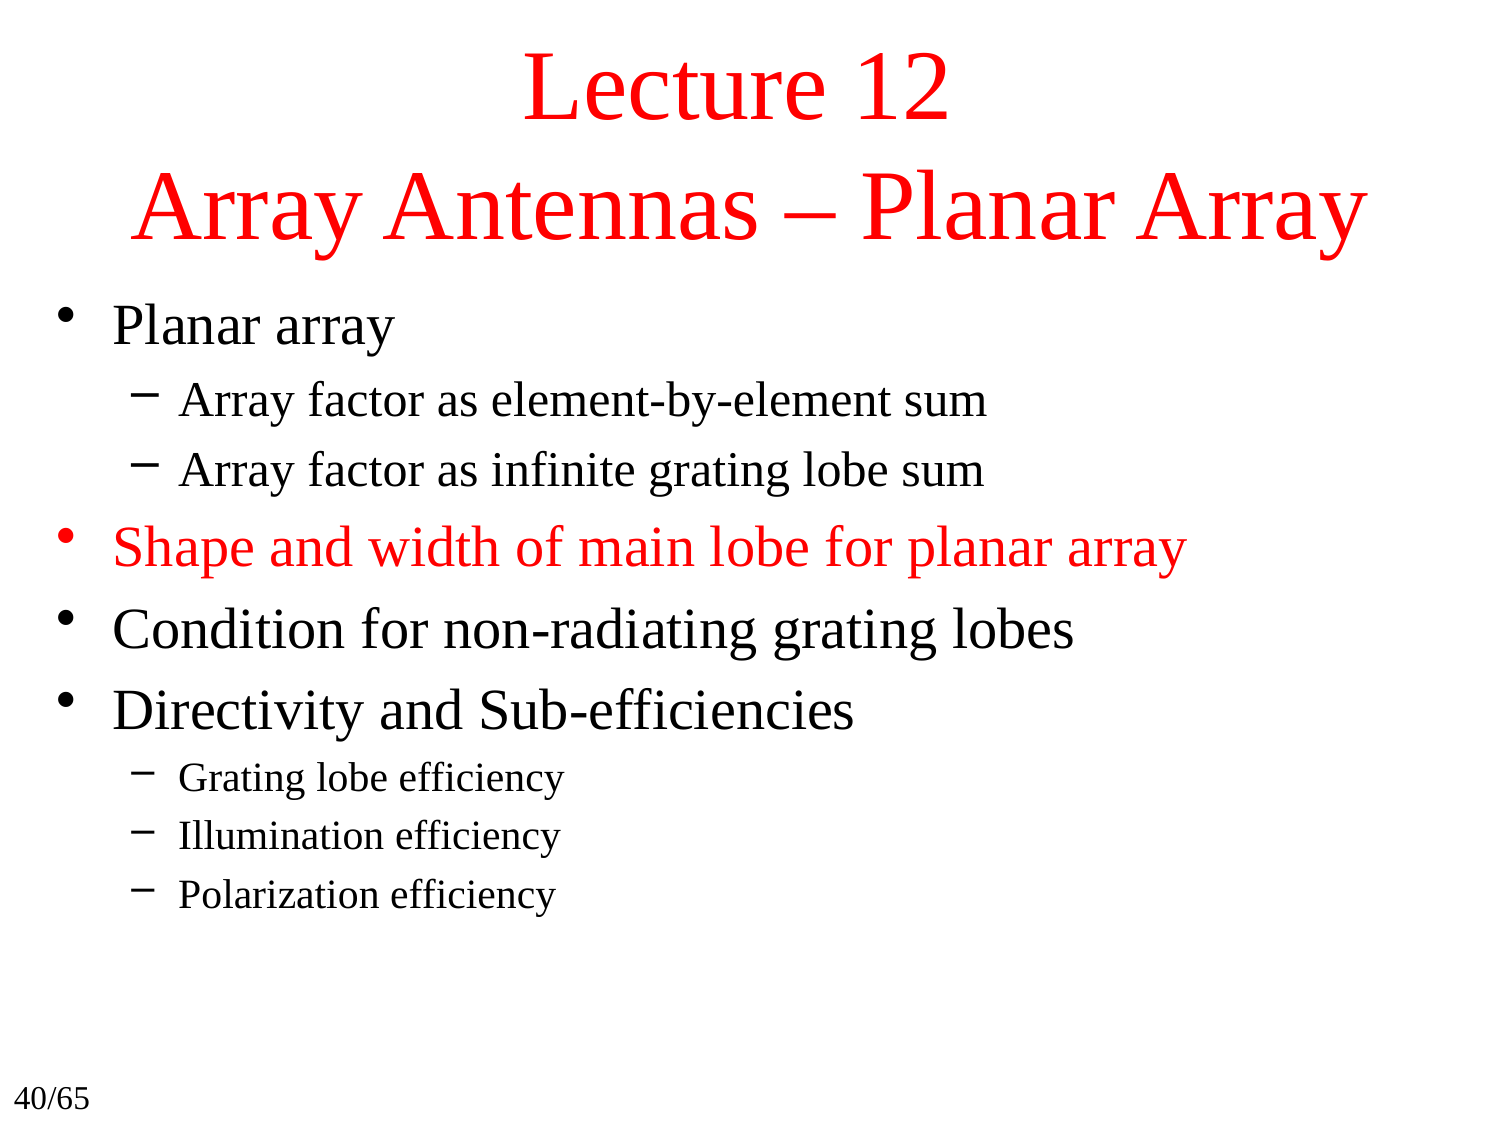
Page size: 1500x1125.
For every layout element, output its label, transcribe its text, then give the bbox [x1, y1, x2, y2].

title Lecture 12 Array Antennas – Planar Array [52, 23, 1448, 256]
list Planar array Array factor as element-by-element sum Array factor as infinite grating lobe sum Shape and width of main lobe for planar array Condition for non-radiating grating lobes Directivity and Sub-efficiencies Grating lobe efficiency Illumination efficiency Polarization efficiency [41, 278, 1448, 1002]
